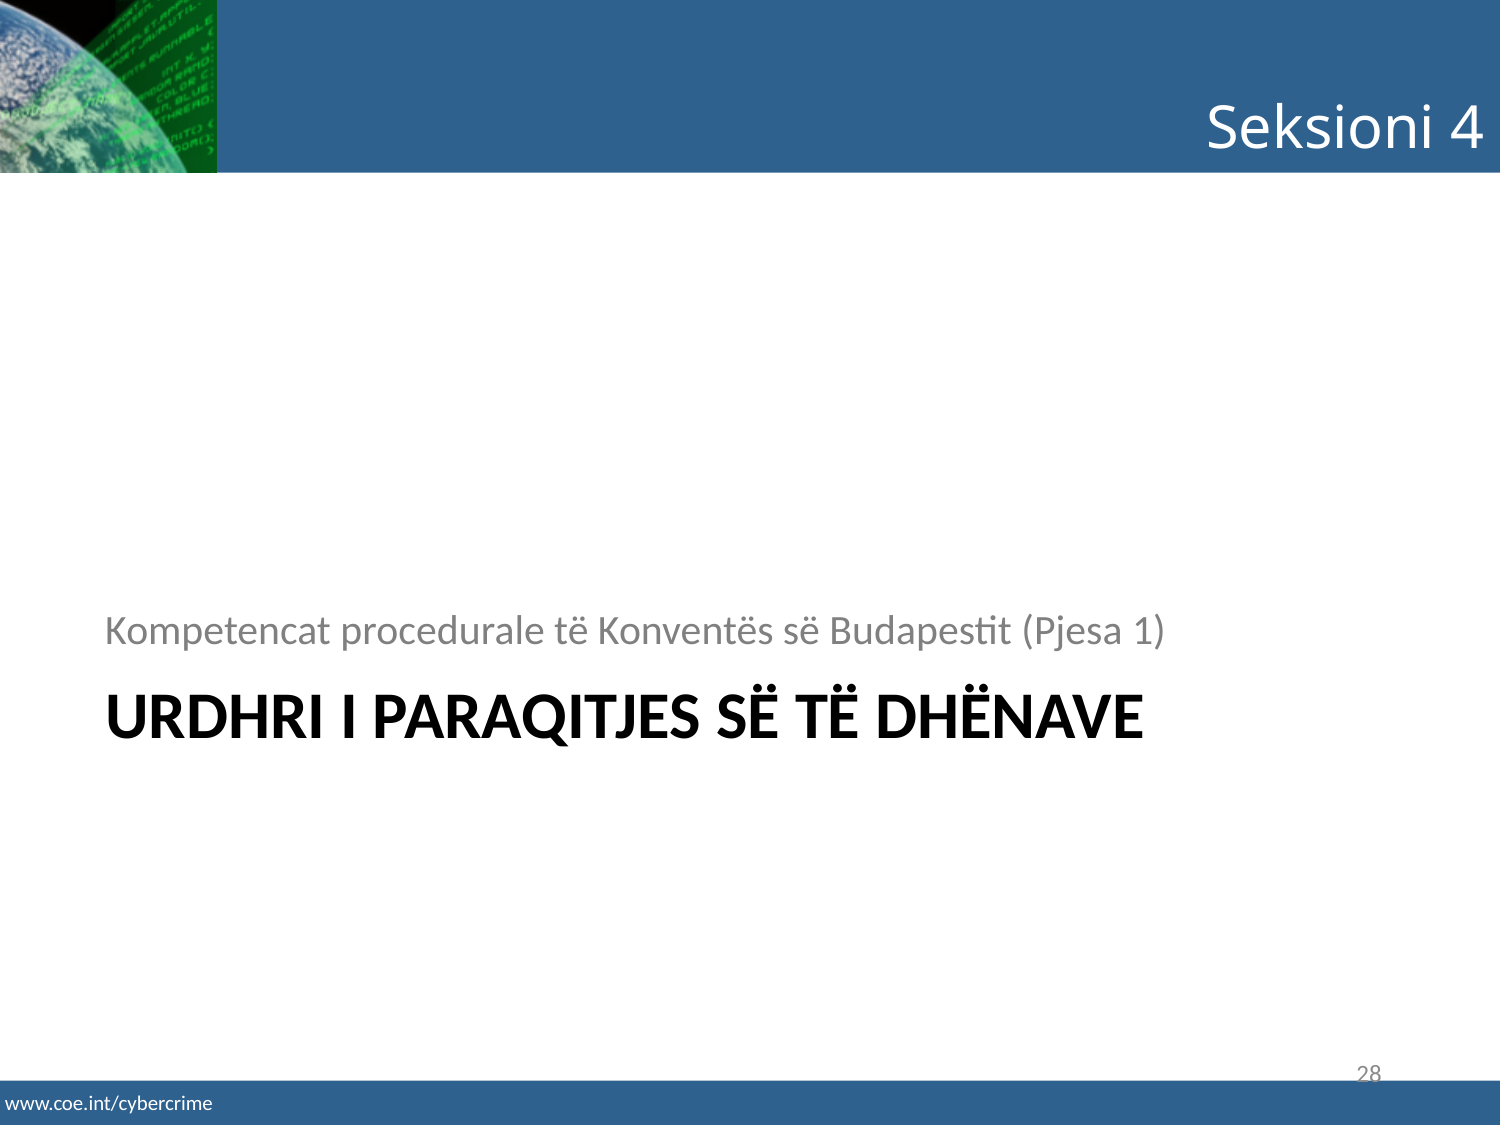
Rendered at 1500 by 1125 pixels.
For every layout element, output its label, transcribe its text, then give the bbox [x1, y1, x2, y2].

slide_number 28 [1059, 1042, 1397, 1103]
list Seksioni 4 [461, 0, 1500, 170]
title Urdhri i paraqitjes së të dhënave [90, 674, 1385, 920]
picture [0, 0, 217, 173]
list Kompetencat procedurale të Konventës së Budapestit (Pjesa 1) [90, 601, 1385, 674]
